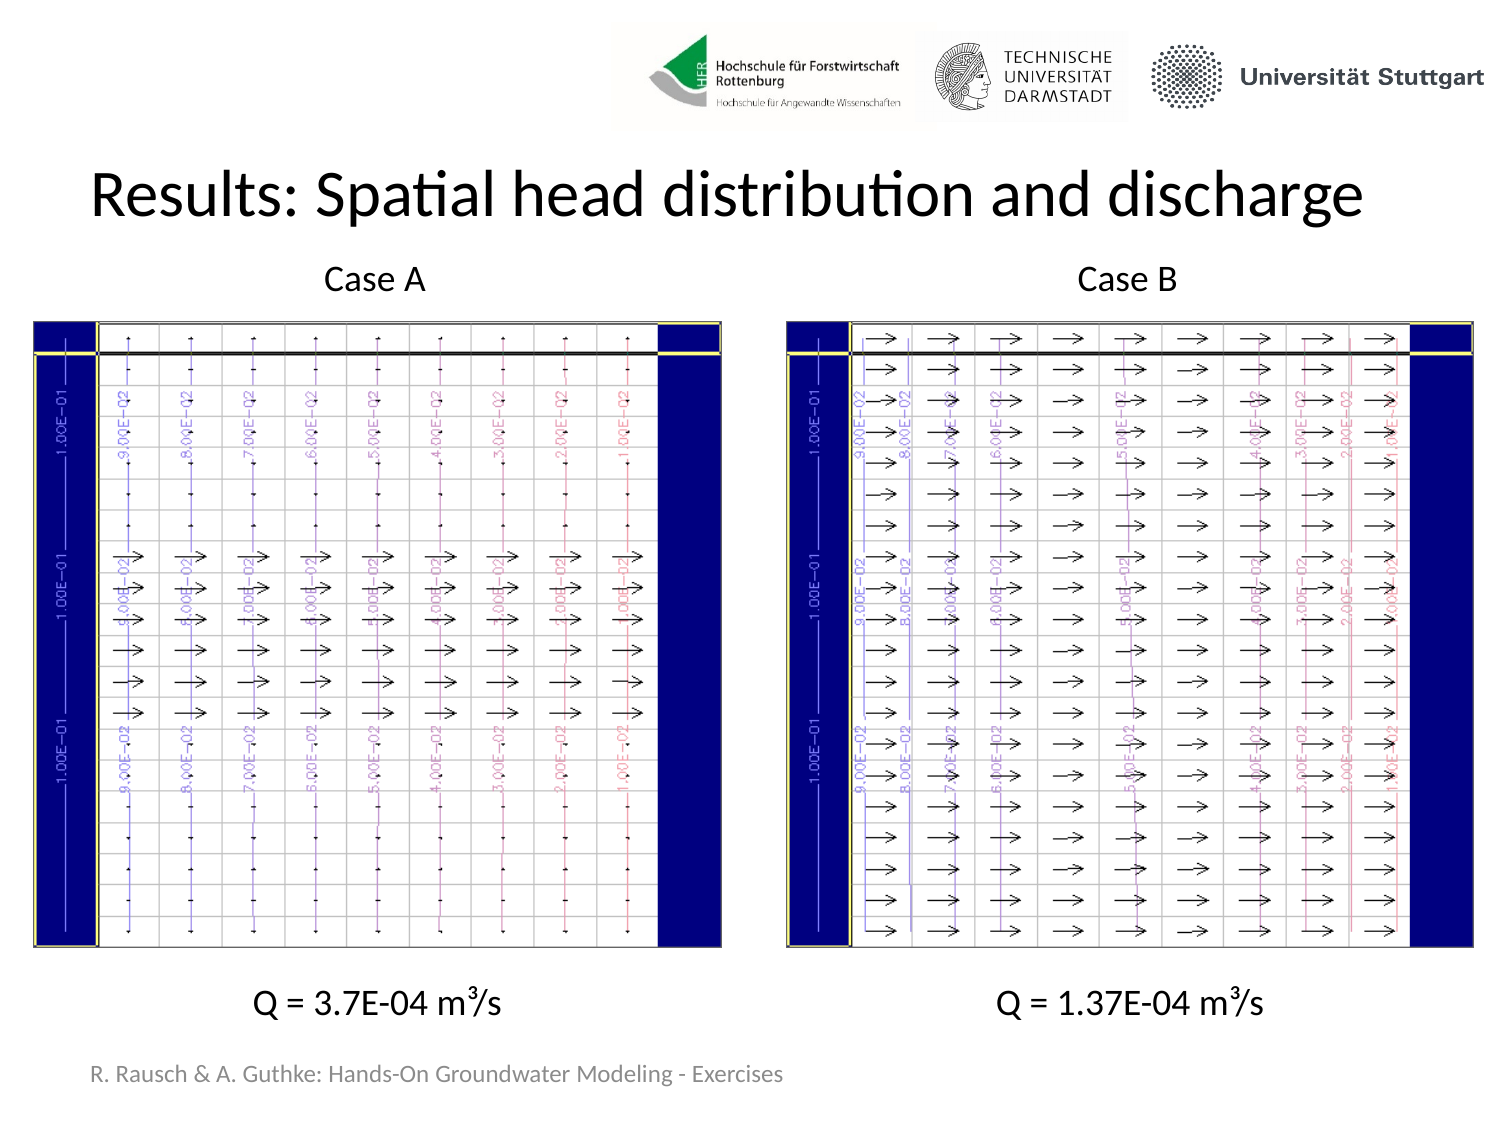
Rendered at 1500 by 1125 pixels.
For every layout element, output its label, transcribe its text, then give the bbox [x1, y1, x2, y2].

text_box Case B [783, 246, 1472, 306]
text_box Q = 3.7E-04 m³/s [33, 970, 722, 1076]
text_box Case A [31, 246, 719, 306]
title Results: Spatial head distribution and discharge [75, 136, 1425, 244]
picture [33, 320, 722, 948]
slide_number R. Rausch & A. Guthke: Hands-On Groundwater Modeling - Exercises [75, 1042, 916, 1103]
picture [1151, 44, 1491, 109]
picture [611, 22, 1129, 131]
picture [785, 320, 1475, 948]
text_box Q = 1.37E-04 m³/s [786, 970, 1474, 1031]
